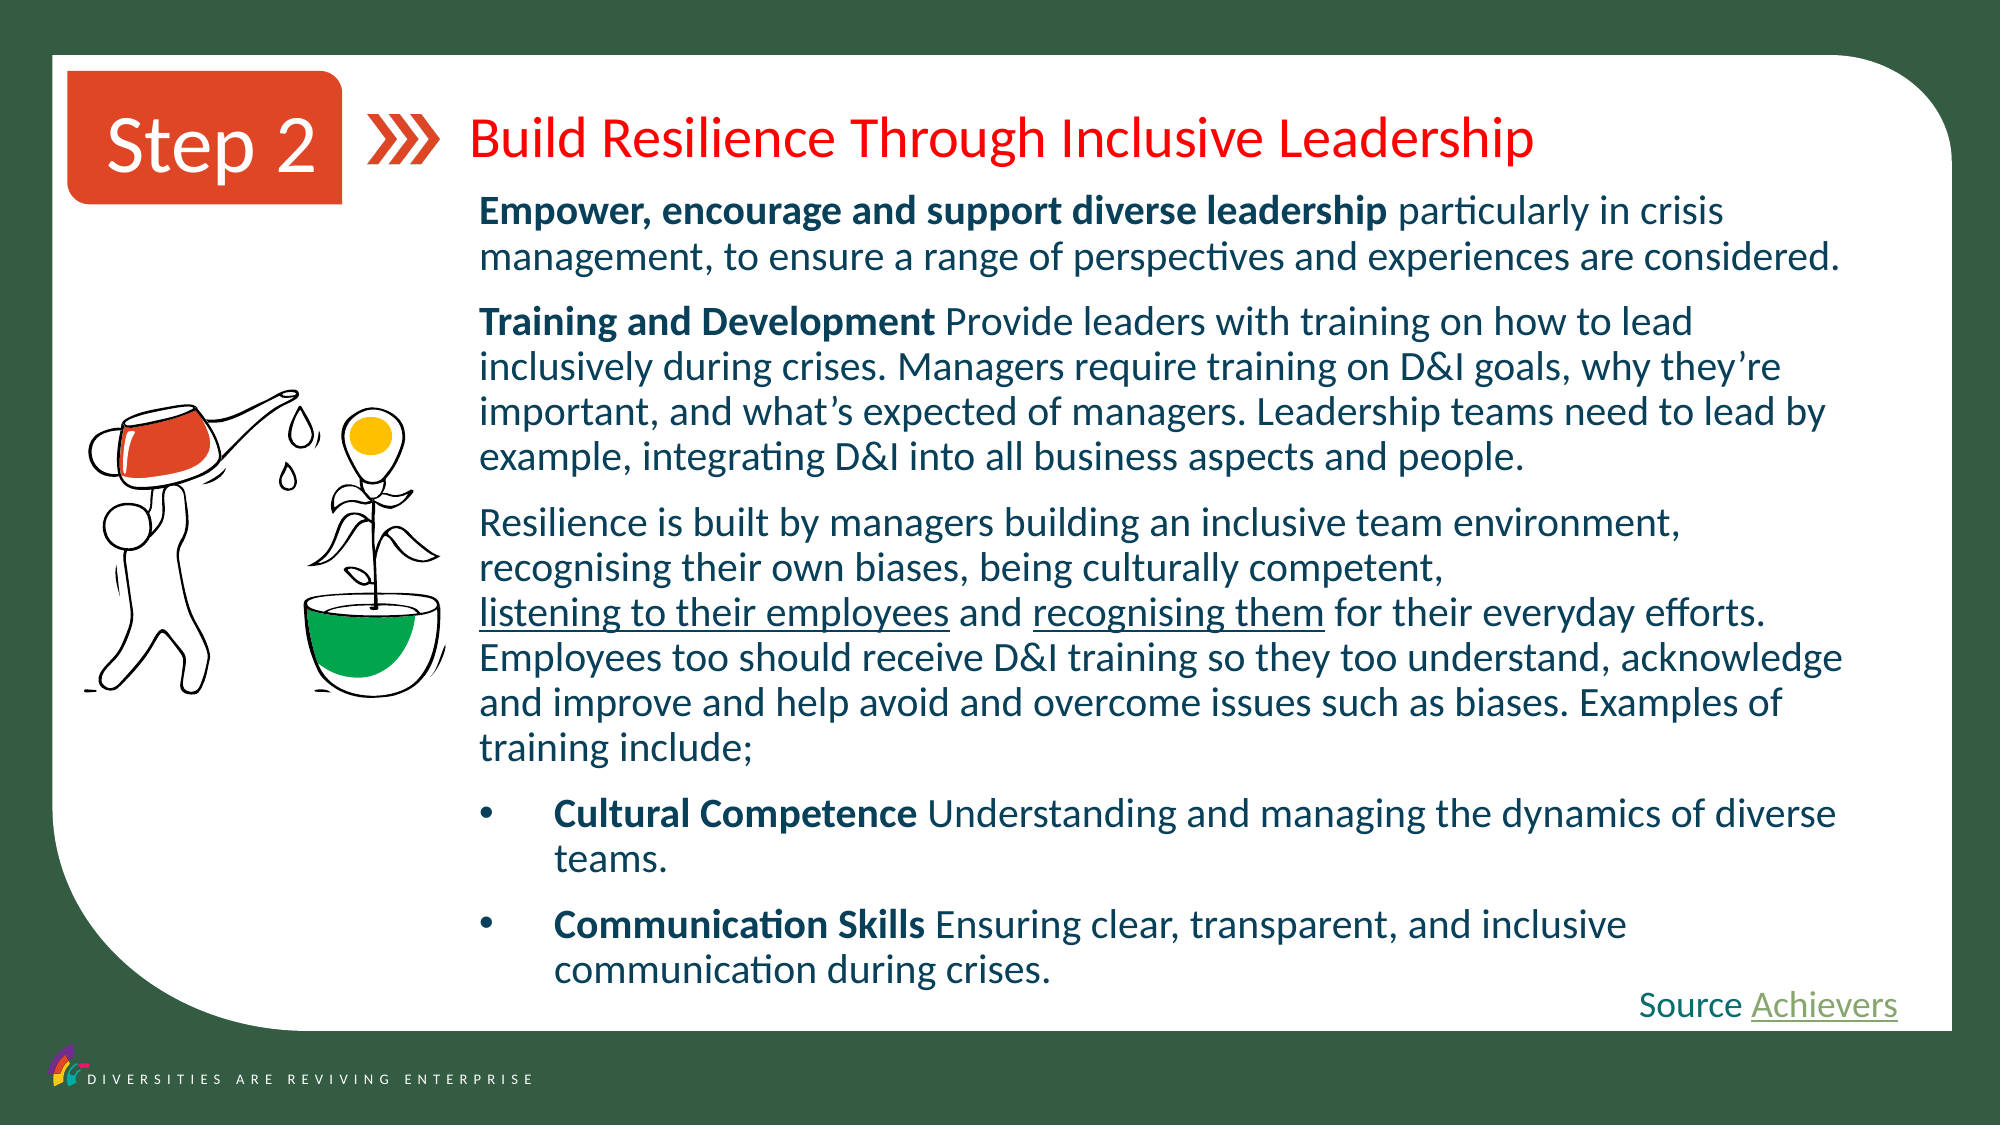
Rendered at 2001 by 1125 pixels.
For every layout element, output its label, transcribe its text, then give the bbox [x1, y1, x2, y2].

text_box Step 2 [0, 46, 333, 203]
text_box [84, 389, 446, 698]
list Empower, encourage and support diverse leadership particularly in crisis management, to ensure a range of perspectives and experiences are considered. Training and Development Provide leaders with training on how to lead inclusively during crises. Managers require training on D&I goals, why they’re important, and what’s expected of managers. Leadership teams need to lead by example, integrating D&I into all business aspects and people. Resilience is built by managers building an inclusive team environment, recognising their own biases, being culturally competent, listening to their employees and recognising them for their everyday efforts. Employees too should receive D&I training so they too understand, acknowledge and improve and help avoid and overcome issues such as biases. Examples of training include; Cultural Competence Understanding and managing the dynamics of diverse teams. Communication Skills Ensuring clear, transparent, and inclusive communication during crises. [464, 181, 1867, 814]
text_box [79, 73, 344, 206]
list Build Resilience Through Inclusive Leadership [454, 73, 1580, 205]
text_box Source Achievers [1624, 972, 2000, 1032]
picture [360, 96, 446, 182]
